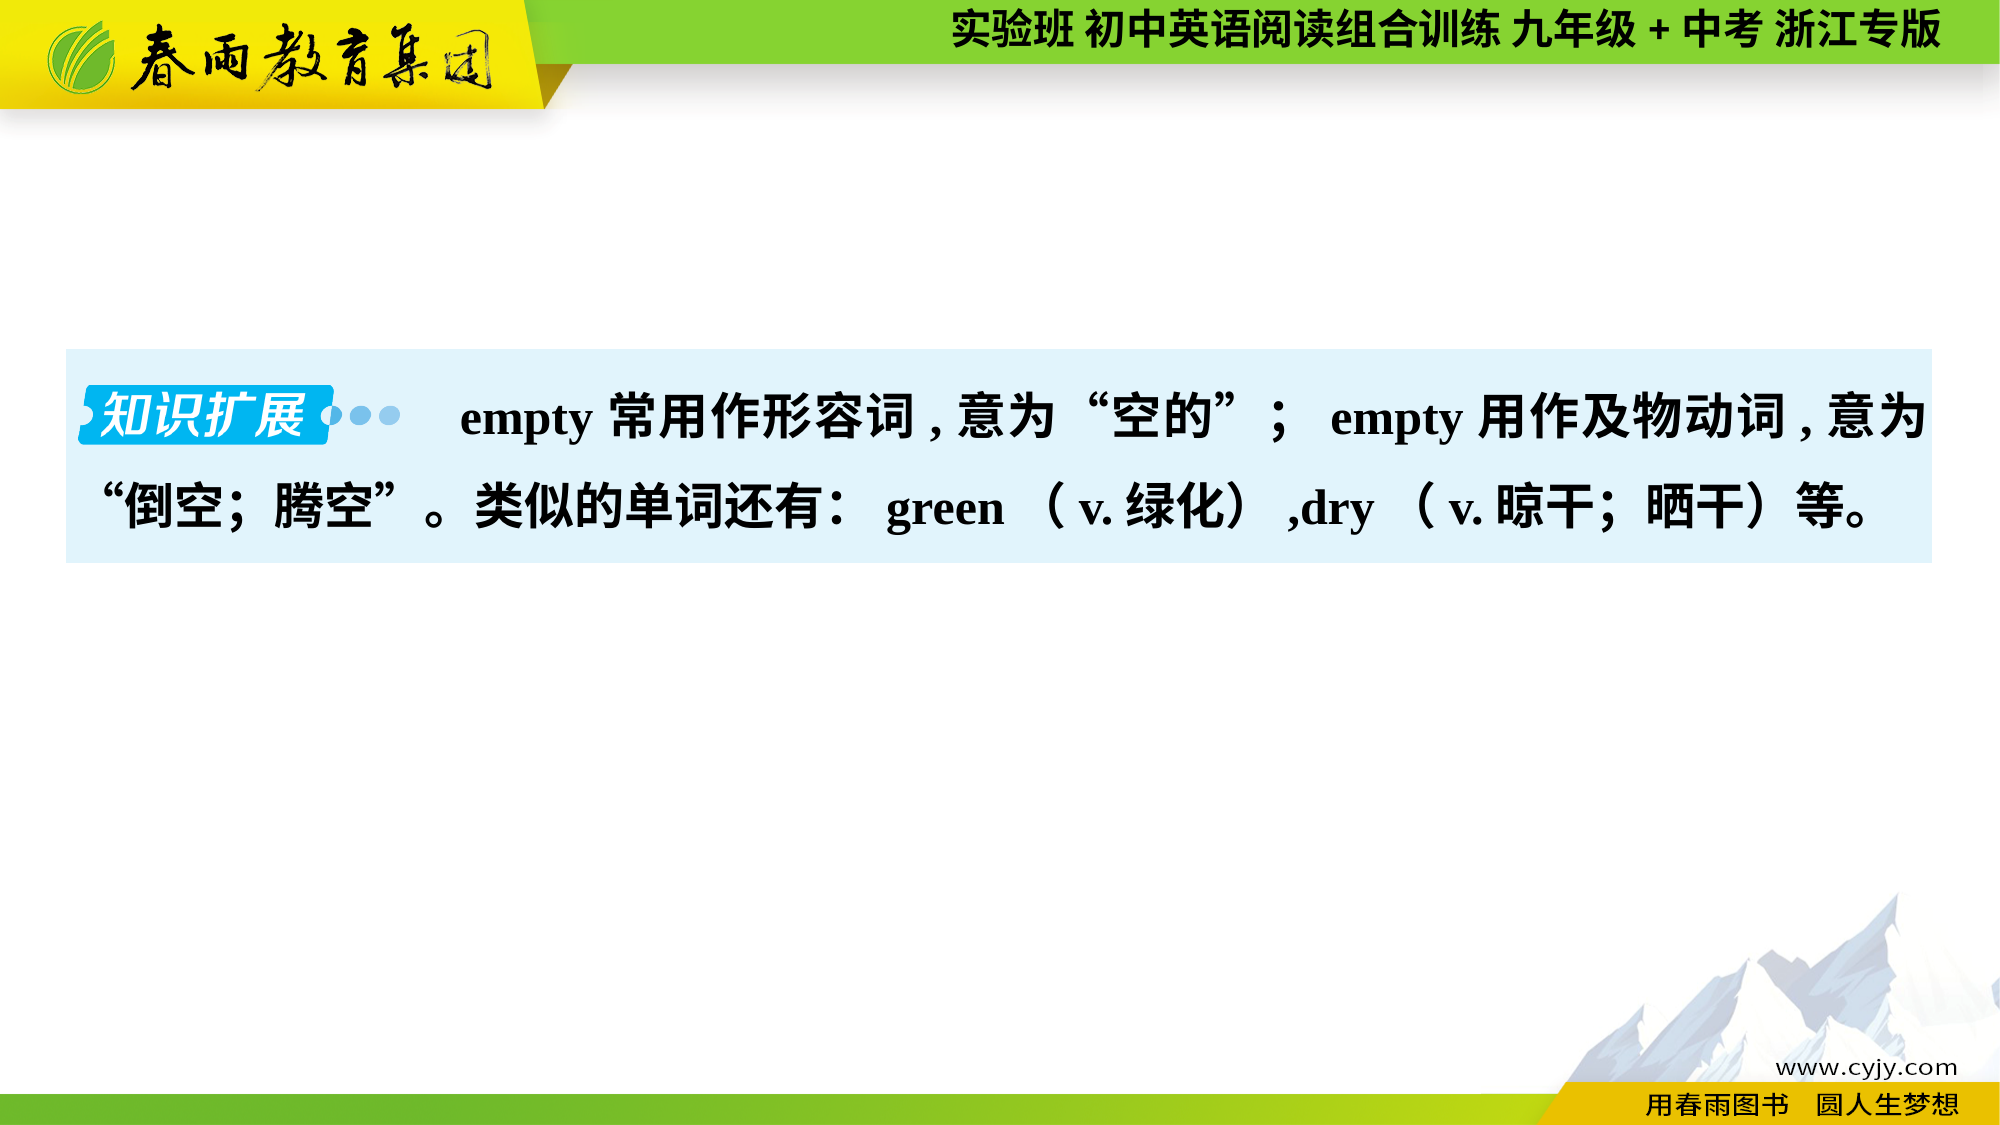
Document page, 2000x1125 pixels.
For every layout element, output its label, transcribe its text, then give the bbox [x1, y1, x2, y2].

picture [0, 0, 2000, 1125]
list empty常用作形容词,意为“空的”；empty用作及物动词,意为“倒空；腾空”。类似的单词还有：green（v.绿化）,dry（v.晾干；晒干）等。 [59, 346, 1944, 544]
